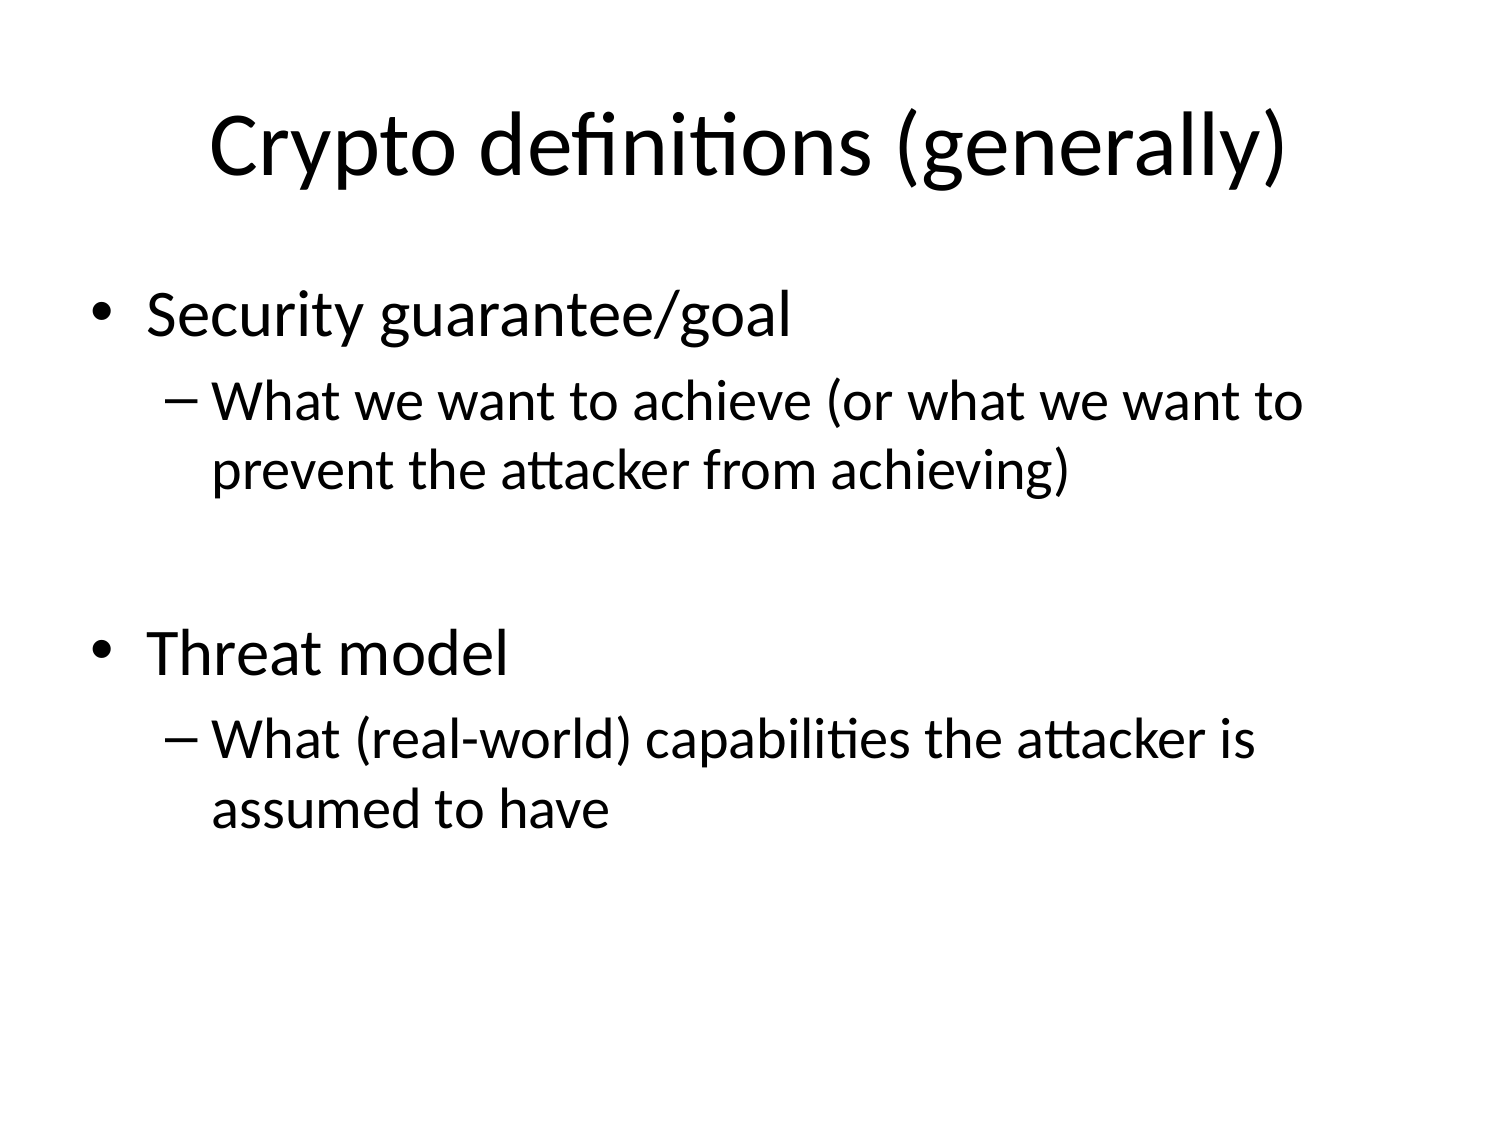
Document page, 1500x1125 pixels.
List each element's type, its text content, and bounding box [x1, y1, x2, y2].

list Security guarantee/goal What we want to achieve (or what we want to prevent the attacker from achieving) Threat model What (real-world) capabilities the attacker is assumed to have [75, 262, 1425, 1005]
title Crypto definitions (generally) [75, 45, 1425, 233]
